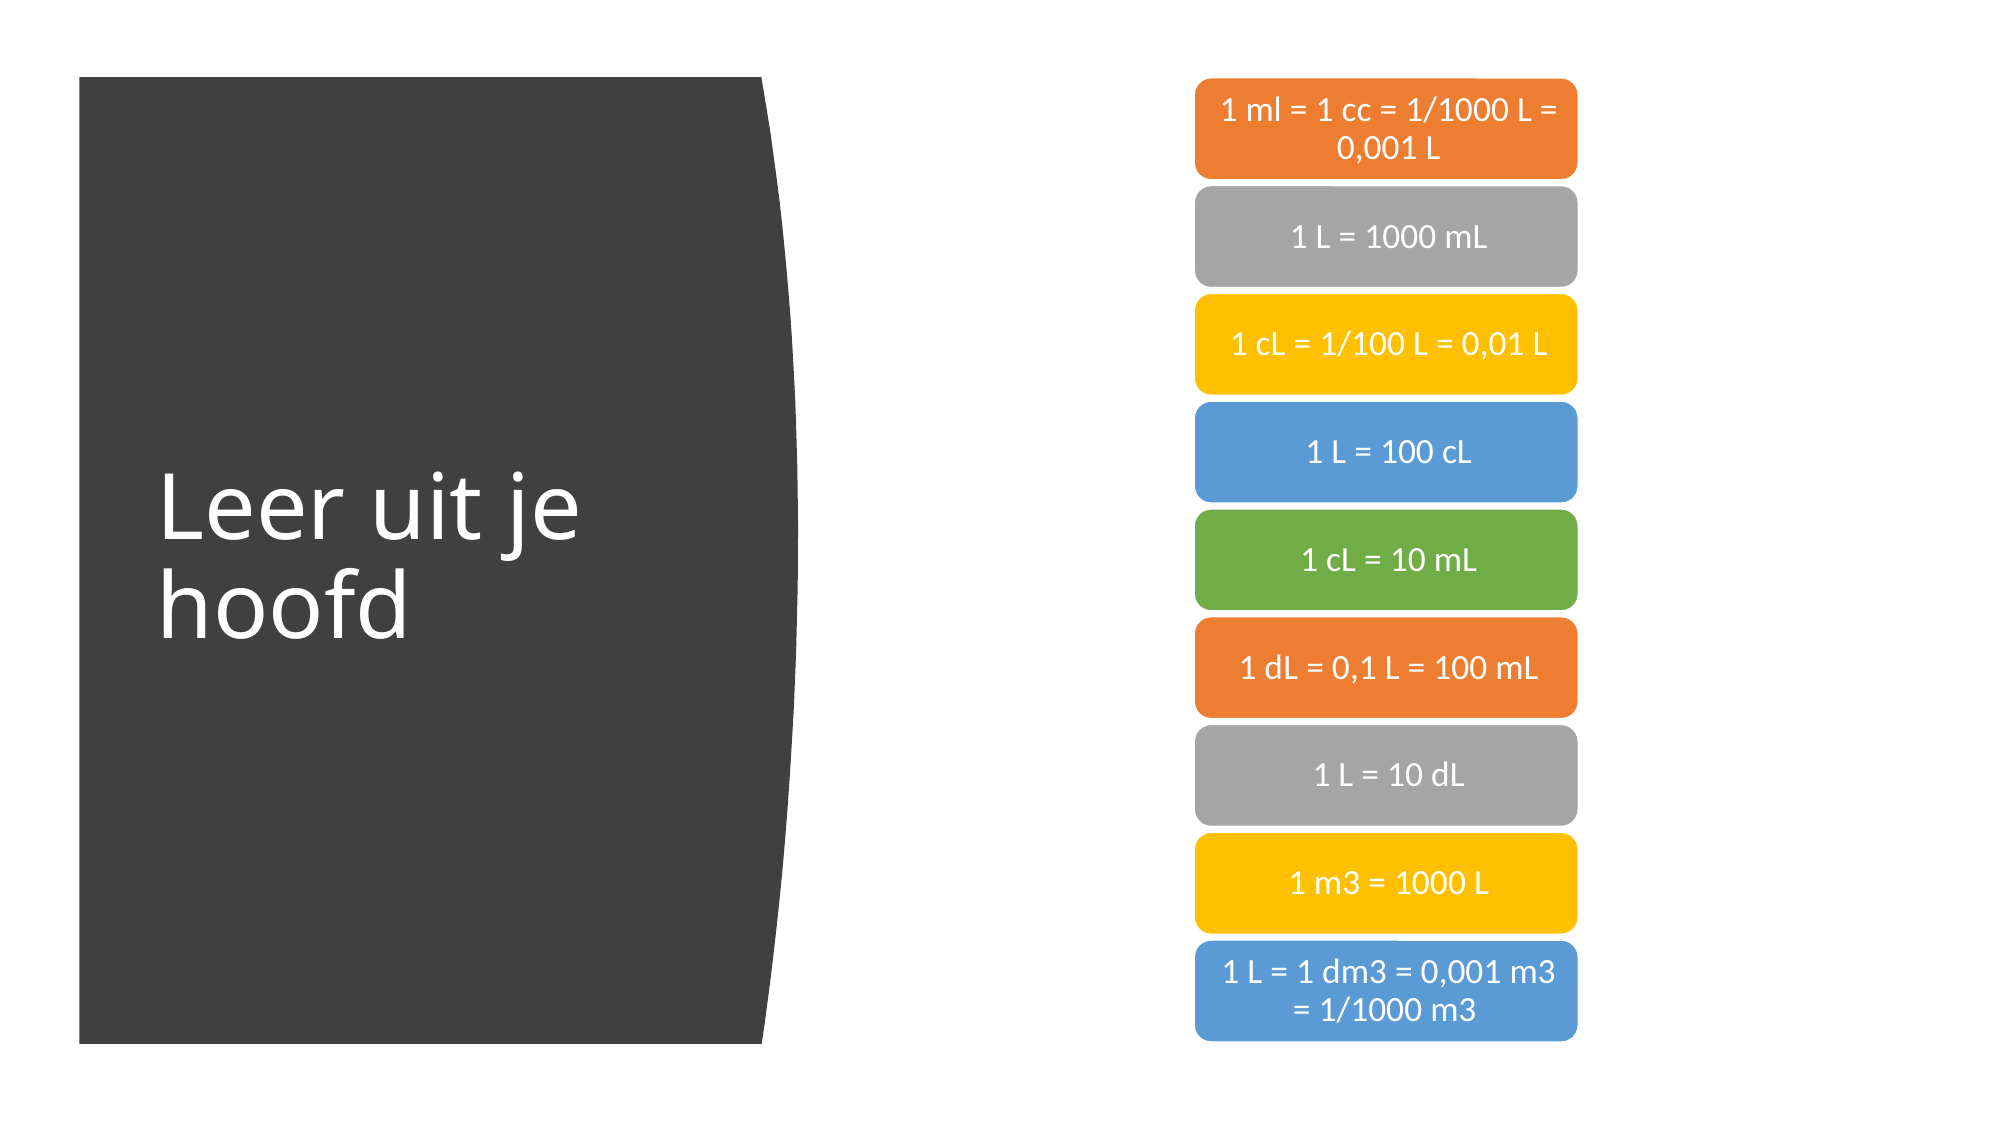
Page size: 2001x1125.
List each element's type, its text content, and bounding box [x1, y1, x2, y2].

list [852, 77, 1921, 1043]
title Leer uit je hoofd [141, 166, 702, 953]
text_box [78, 76, 800, 1045]
